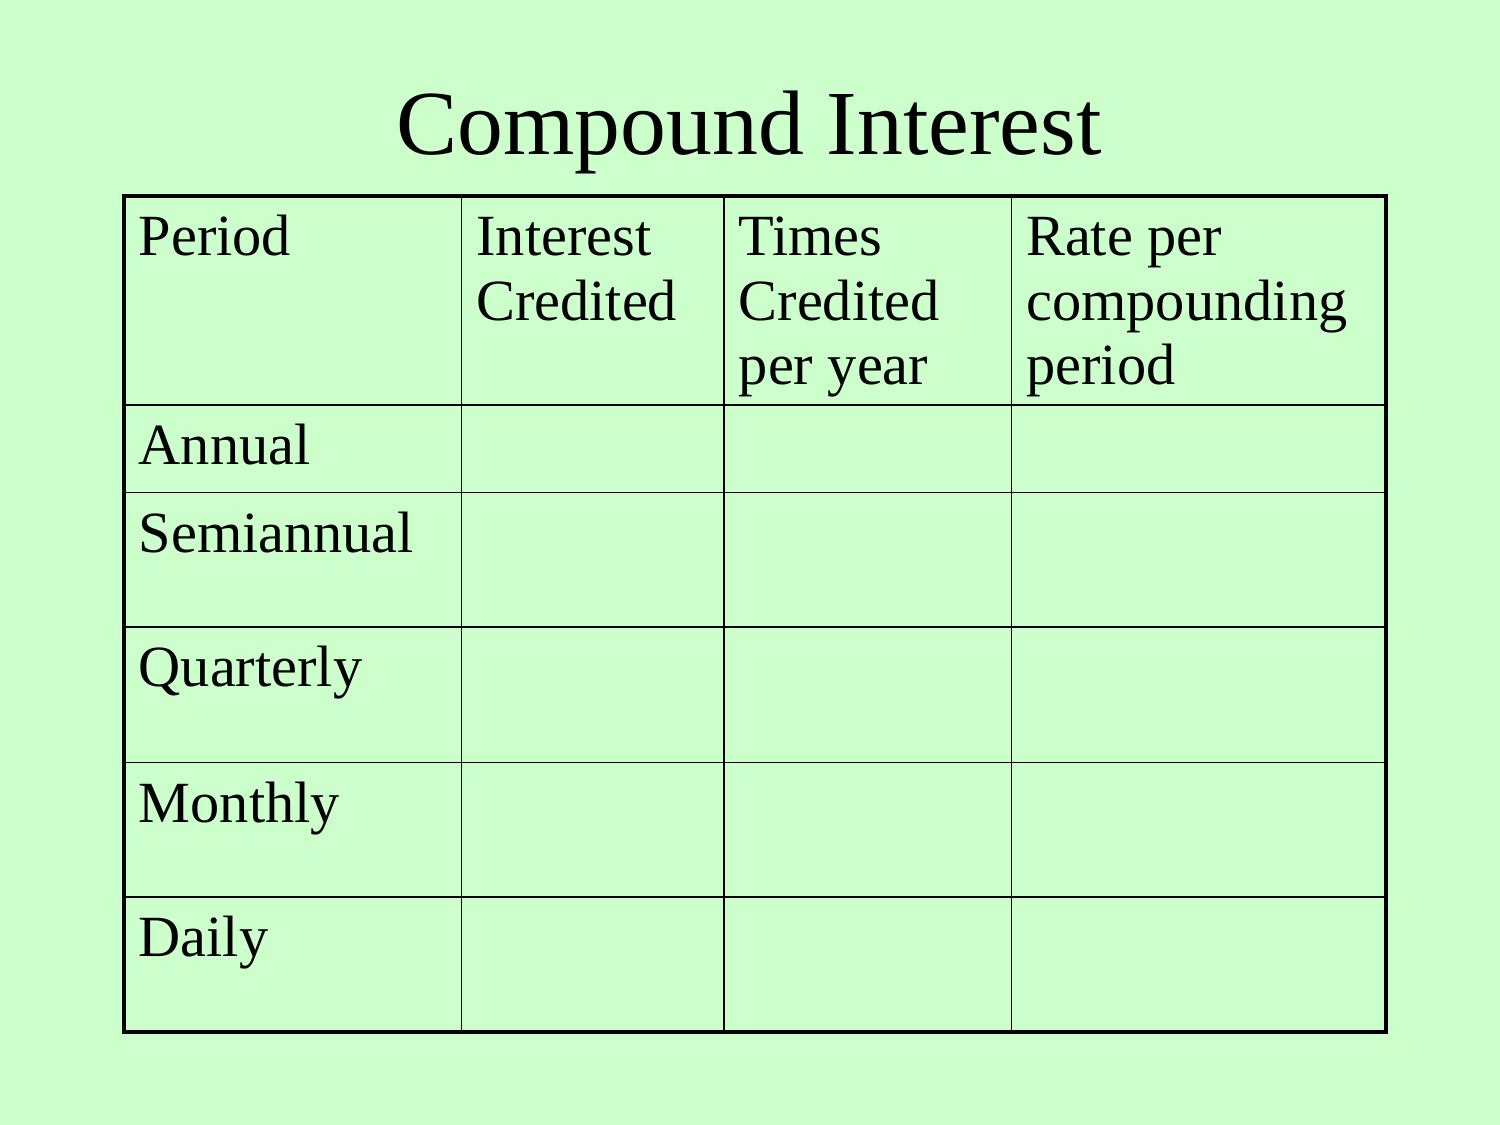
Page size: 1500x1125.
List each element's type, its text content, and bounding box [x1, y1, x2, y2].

table_cell Semiannual [126, 493, 461, 626]
table_cell [725, 493, 1011, 626]
table_cell [1012, 763, 1384, 896]
table_cell [462, 493, 723, 626]
table_cell [462, 406, 723, 492]
table_cell [462, 628, 723, 762]
table_cell [462, 763, 723, 896]
table_cell [725, 763, 1011, 896]
table_cell Daily [126, 898, 461, 1030]
table_cell Monthly [126, 763, 461, 896]
title Compound Interest [111, 42, 1388, 193]
table_header Interest Credited [462, 198, 723, 404]
table_cell [725, 898, 1011, 1030]
table_cell [462, 898, 723, 1030]
table_header Rate per compounding period [1012, 198, 1384, 404]
table_cell Annual [126, 406, 461, 492]
table_cell [725, 406, 1011, 492]
table_cell [1012, 628, 1384, 762]
table_cell [1012, 406, 1384, 492]
table_cell [1012, 493, 1384, 626]
table_cell [725, 628, 1011, 762]
table_cell Quarterly [126, 628, 461, 762]
table_cell [1012, 898, 1384, 1030]
table_header Times Credited per year [725, 198, 1011, 404]
table_header Period [126, 198, 461, 404]
